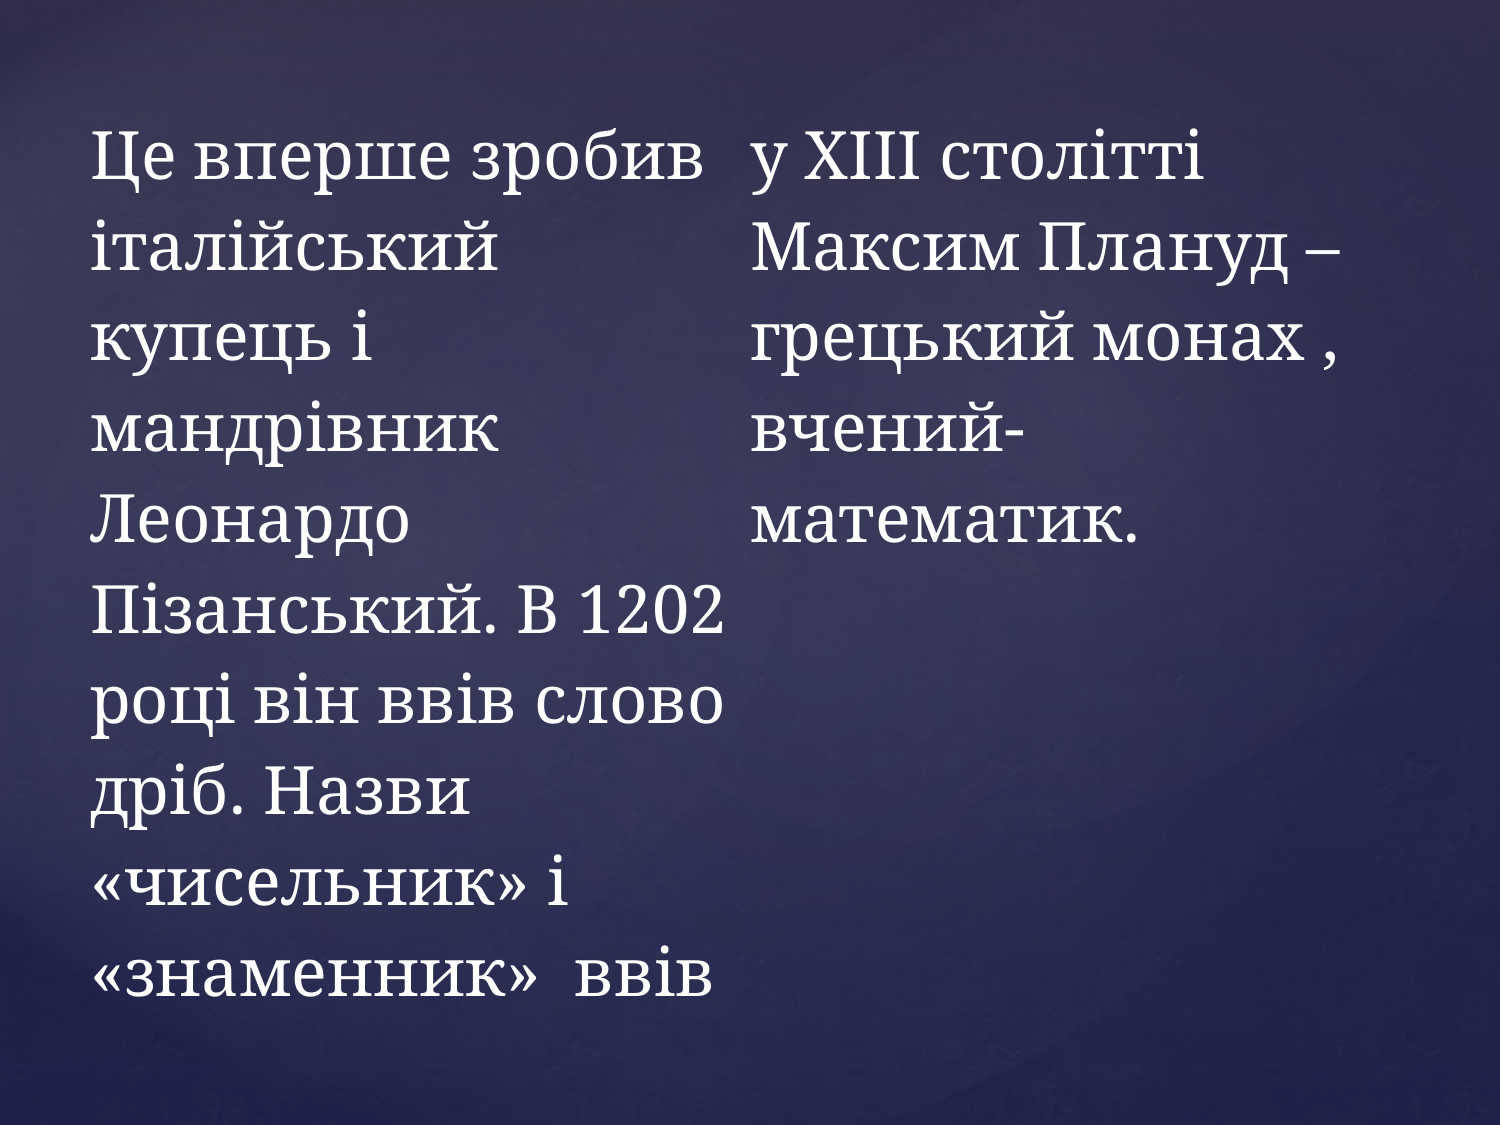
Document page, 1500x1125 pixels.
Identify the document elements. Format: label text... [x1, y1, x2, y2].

title Це вперше зробив італійський купець і мандрівник Леонардо Пізанський. В 1202 році він ввів слово дріб. Назви «чисельник» і «знаменник» ввів у XIII столітті Максим Плануд – грецький монах , вчений-математик. [75, 45, 1425, 1024]
